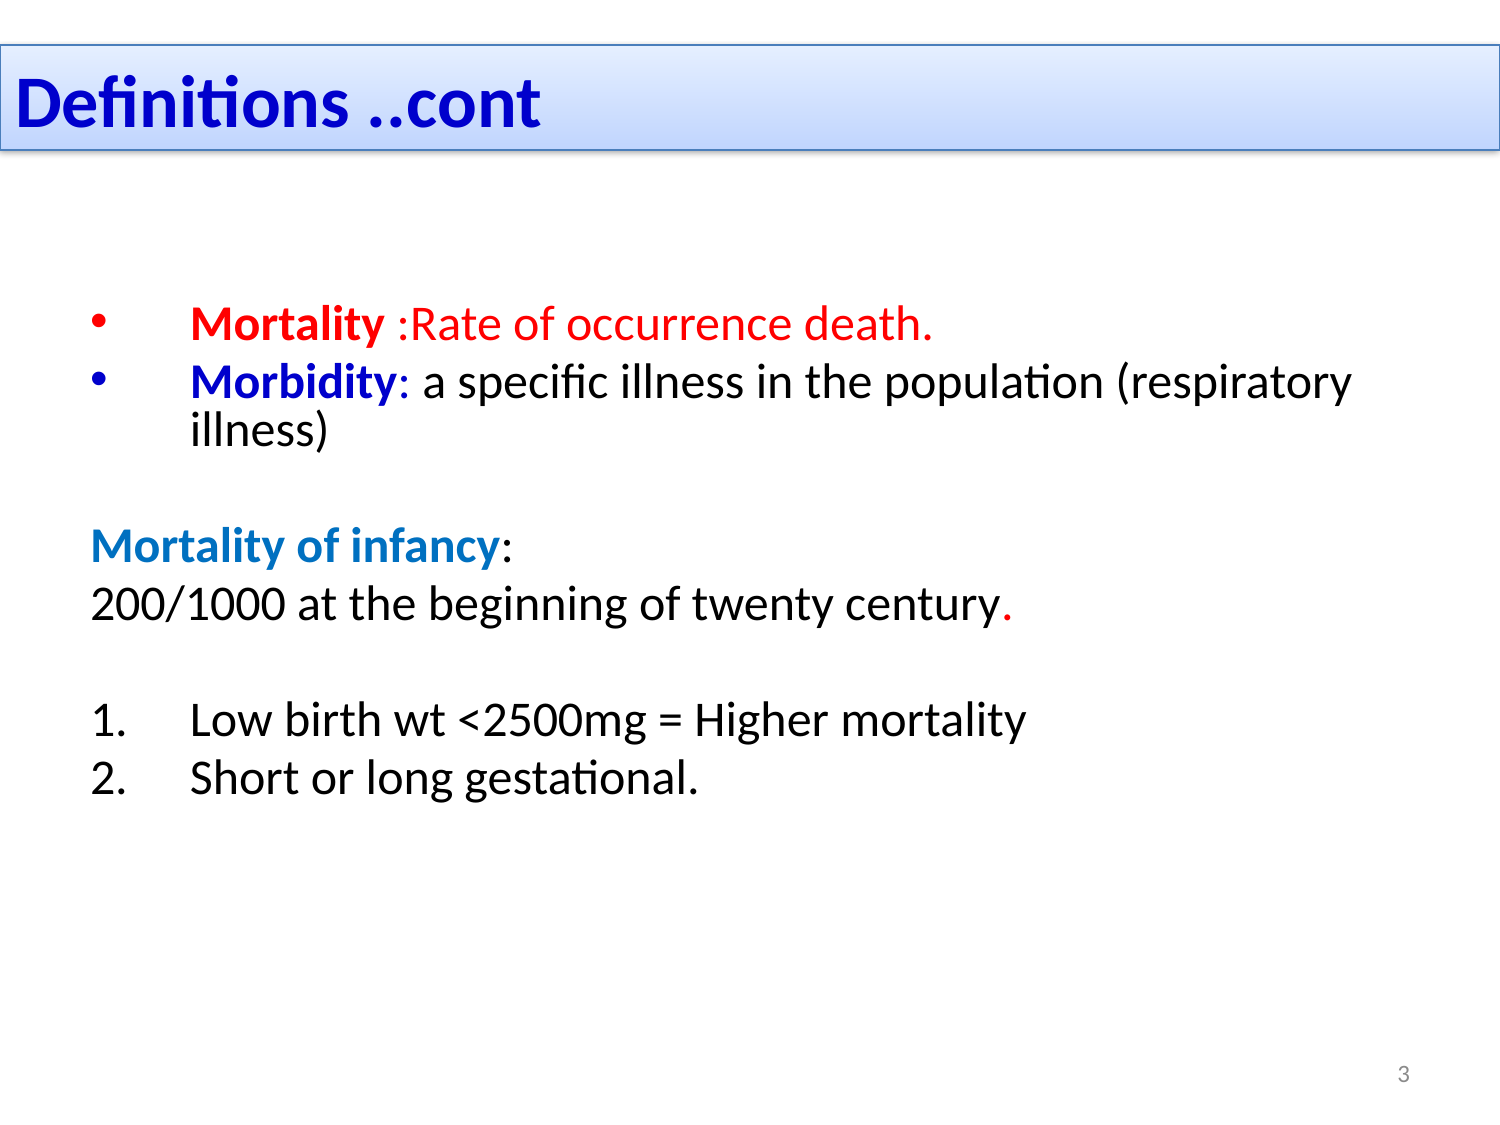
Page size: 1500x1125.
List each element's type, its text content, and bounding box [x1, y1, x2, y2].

title Definitions ..cont [0, 44, 1500, 151]
list Mortality :Rate of occurrence death. Morbidity: a specific illness in the population (respiratory illness) Mortality of infancy: 200/1000 at the beginning of twenty century. Low birth wt <2500mg = Higher mortality Short or long gestational. [75, 224, 1425, 1005]
slide_number 3 [1074, 1042, 1425, 1103]
